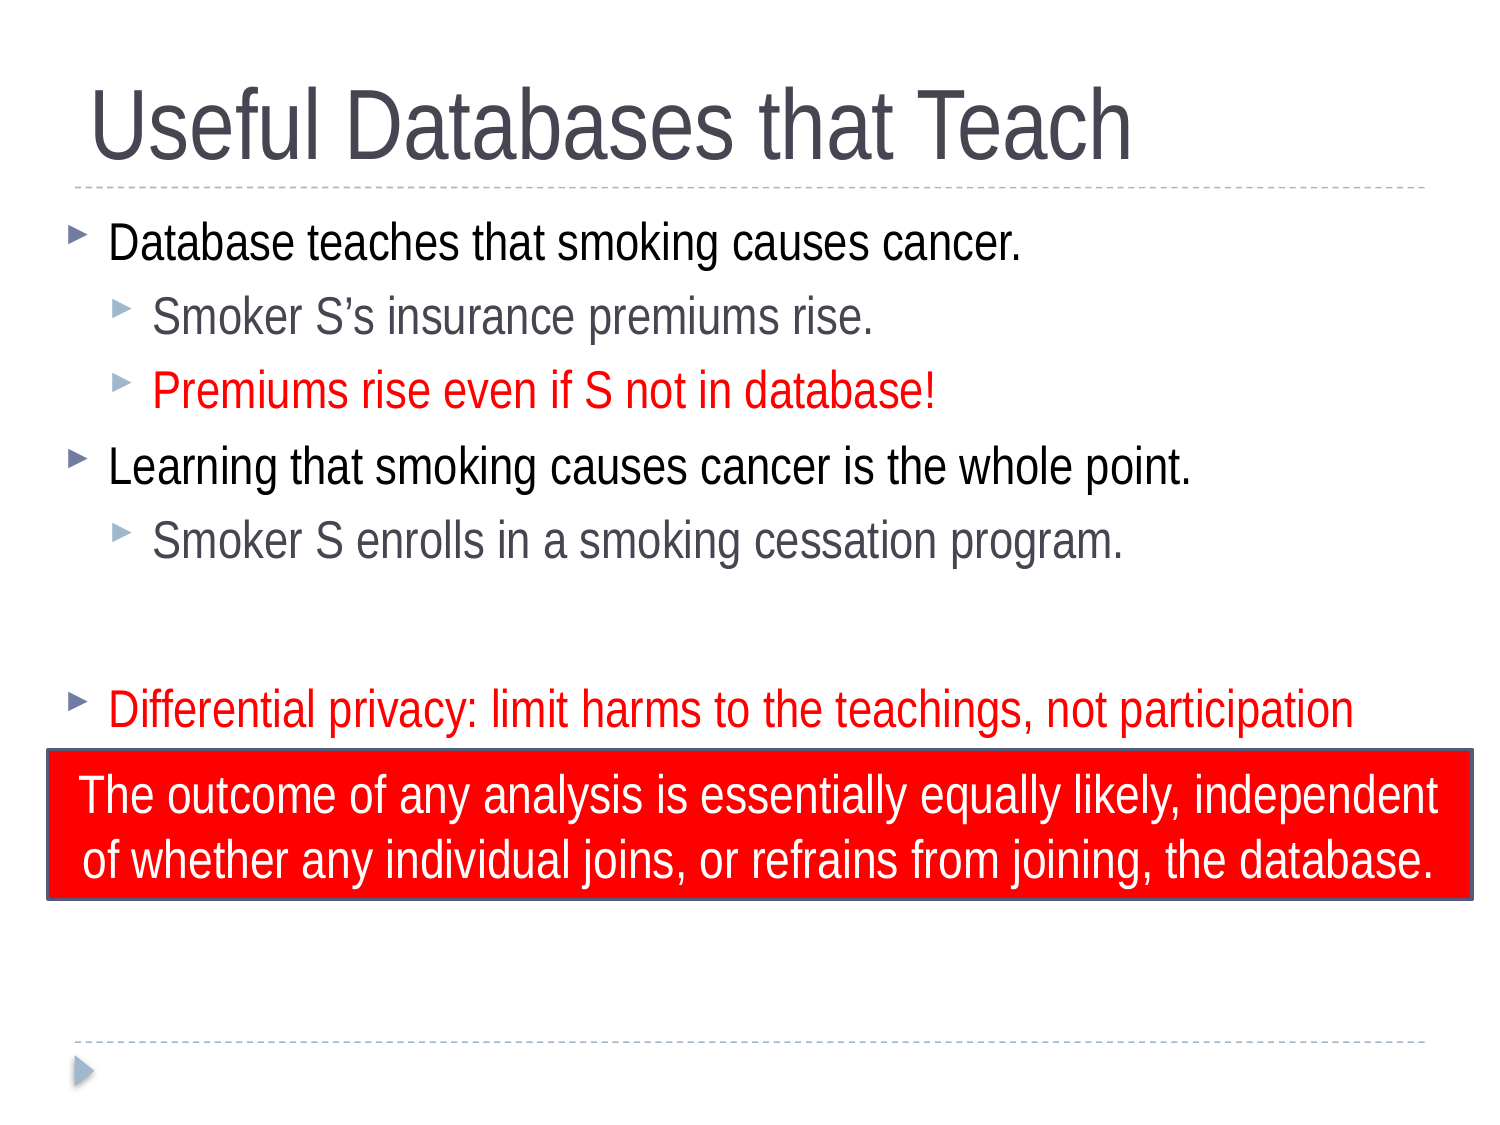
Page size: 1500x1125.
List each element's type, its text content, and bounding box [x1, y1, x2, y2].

title Useful Databases that Teach [75, 24, 1425, 188]
list Database teaches that smoking causes cancer. Smoker S’s insurance premiums rise. Premiums rise even if S not in database! Learning that smoking causes cancer is the whole point. Smoker S enrolls in a smoking cessation program. Differential privacy: limit harms to the teachings, not participation [50, 200, 1475, 750]
text_box The outcome of any analysis is essentially equally likely, independent of whether any individual joins, or refrains from joining, the database. [46, 748, 1474, 901]
